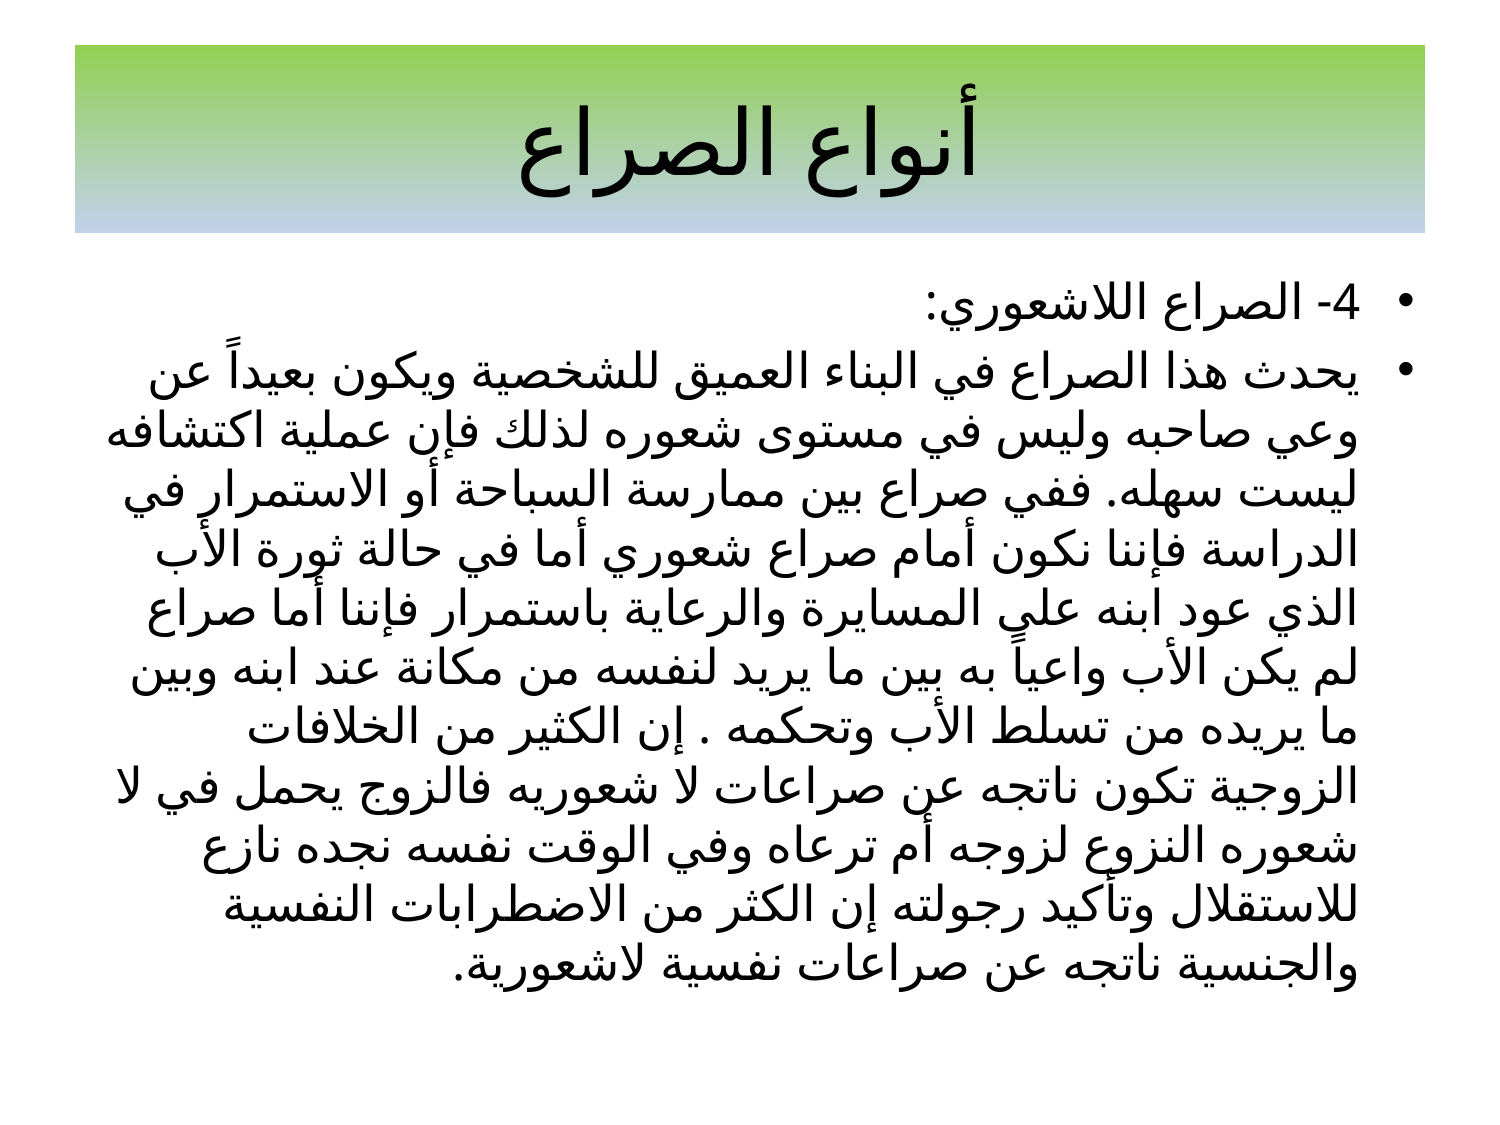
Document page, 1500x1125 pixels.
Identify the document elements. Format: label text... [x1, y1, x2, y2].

title أنواع الصراع [75, 45, 1425, 233]
list 4- الصراع اللاشعوري: يحدث هذا الصراع في البناء العميق للشخصية ويكون بعيداً عن وعي صاحبه وليس في مستوى شعوره لذلك فإن عملية اكتشافه ليست سهله. ففي صراع بين ممارسة السباحة أو الاستمرار في الدراسة فإننا نكون أمام صراع شعوري أما في حالة ثورة الأب الذي عود ابنه على المسايرة والرعاية باستمرار فإننا أما صراع لم يكن الأب واعياً به بين ما يريد لنفسه من مكانة عند ابنه وبين ما يريده من تسلط الأب وتحكمه . إن الكثير من الخلافات الزوجية تكون ناتجه عن صراعات لا شعوريه فالزوج يحمل في لا شعوره النزوع لزوجه أم ترعاه وفي الوقت نفسه نجده نازع للاستقلال وتأكيد رجولته إن الكثر من الاضطرابات النفسية والجنسية ناتجه عن صراعات نفسية لاشعورية. [75, 262, 1425, 1005]
